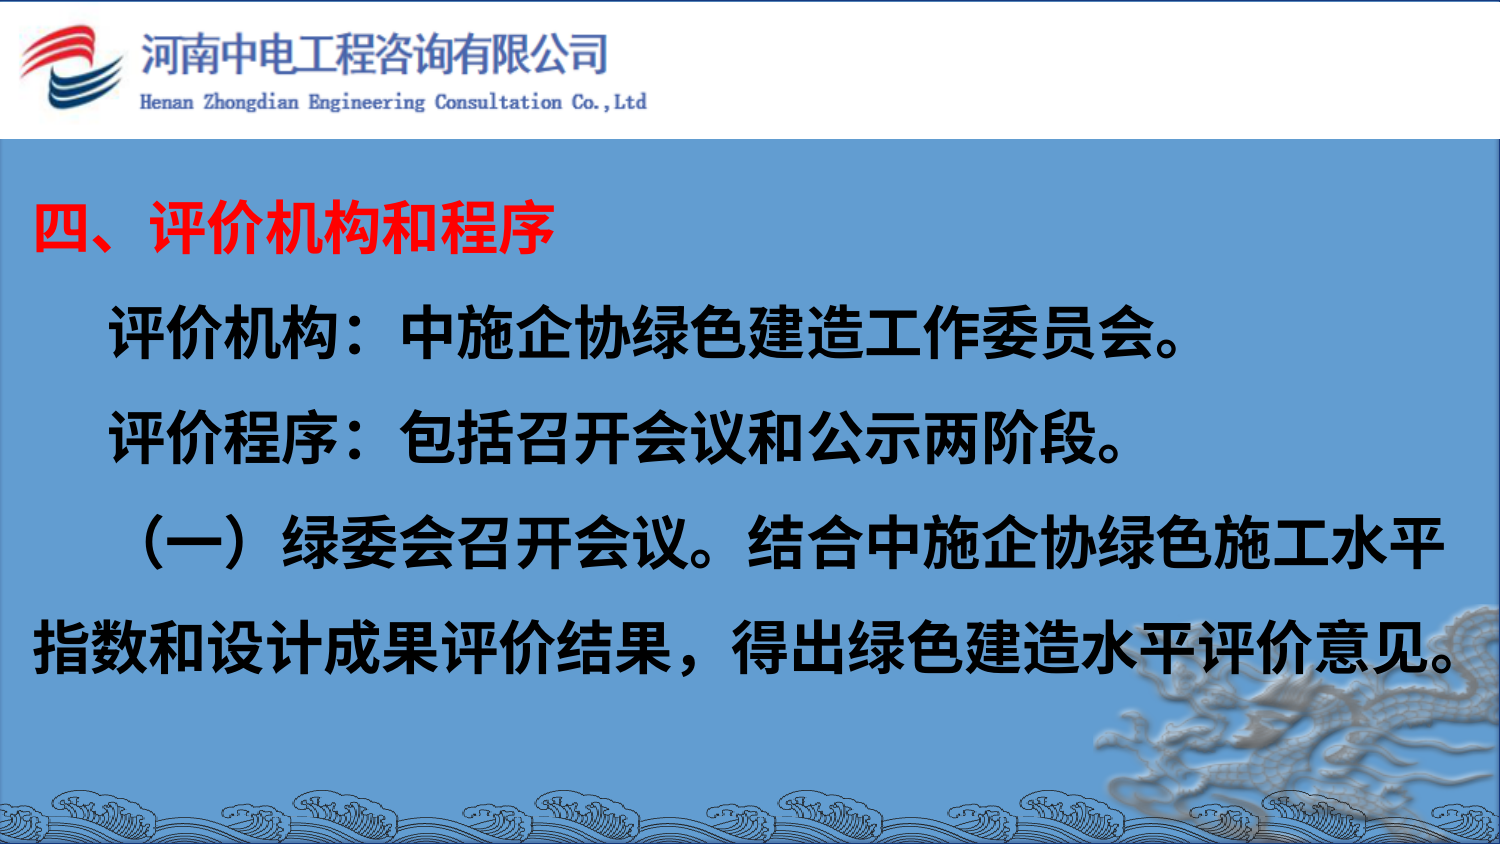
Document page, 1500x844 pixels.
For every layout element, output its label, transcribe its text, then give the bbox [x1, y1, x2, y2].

text_box 四、评价机构和程序 评价机构：中施企协绿色建造工作委员会。 评价程序：包括召开会议和公示两阶段。 （一）绿委会召开会议。结合中施企协绿色施工水平指数和设计成果评价结果，得出绿色建造水平评价意见。 [17, 148, 1481, 689]
picture [0, 2, 1500, 140]
text_box [972, 814, 1500, 844]
